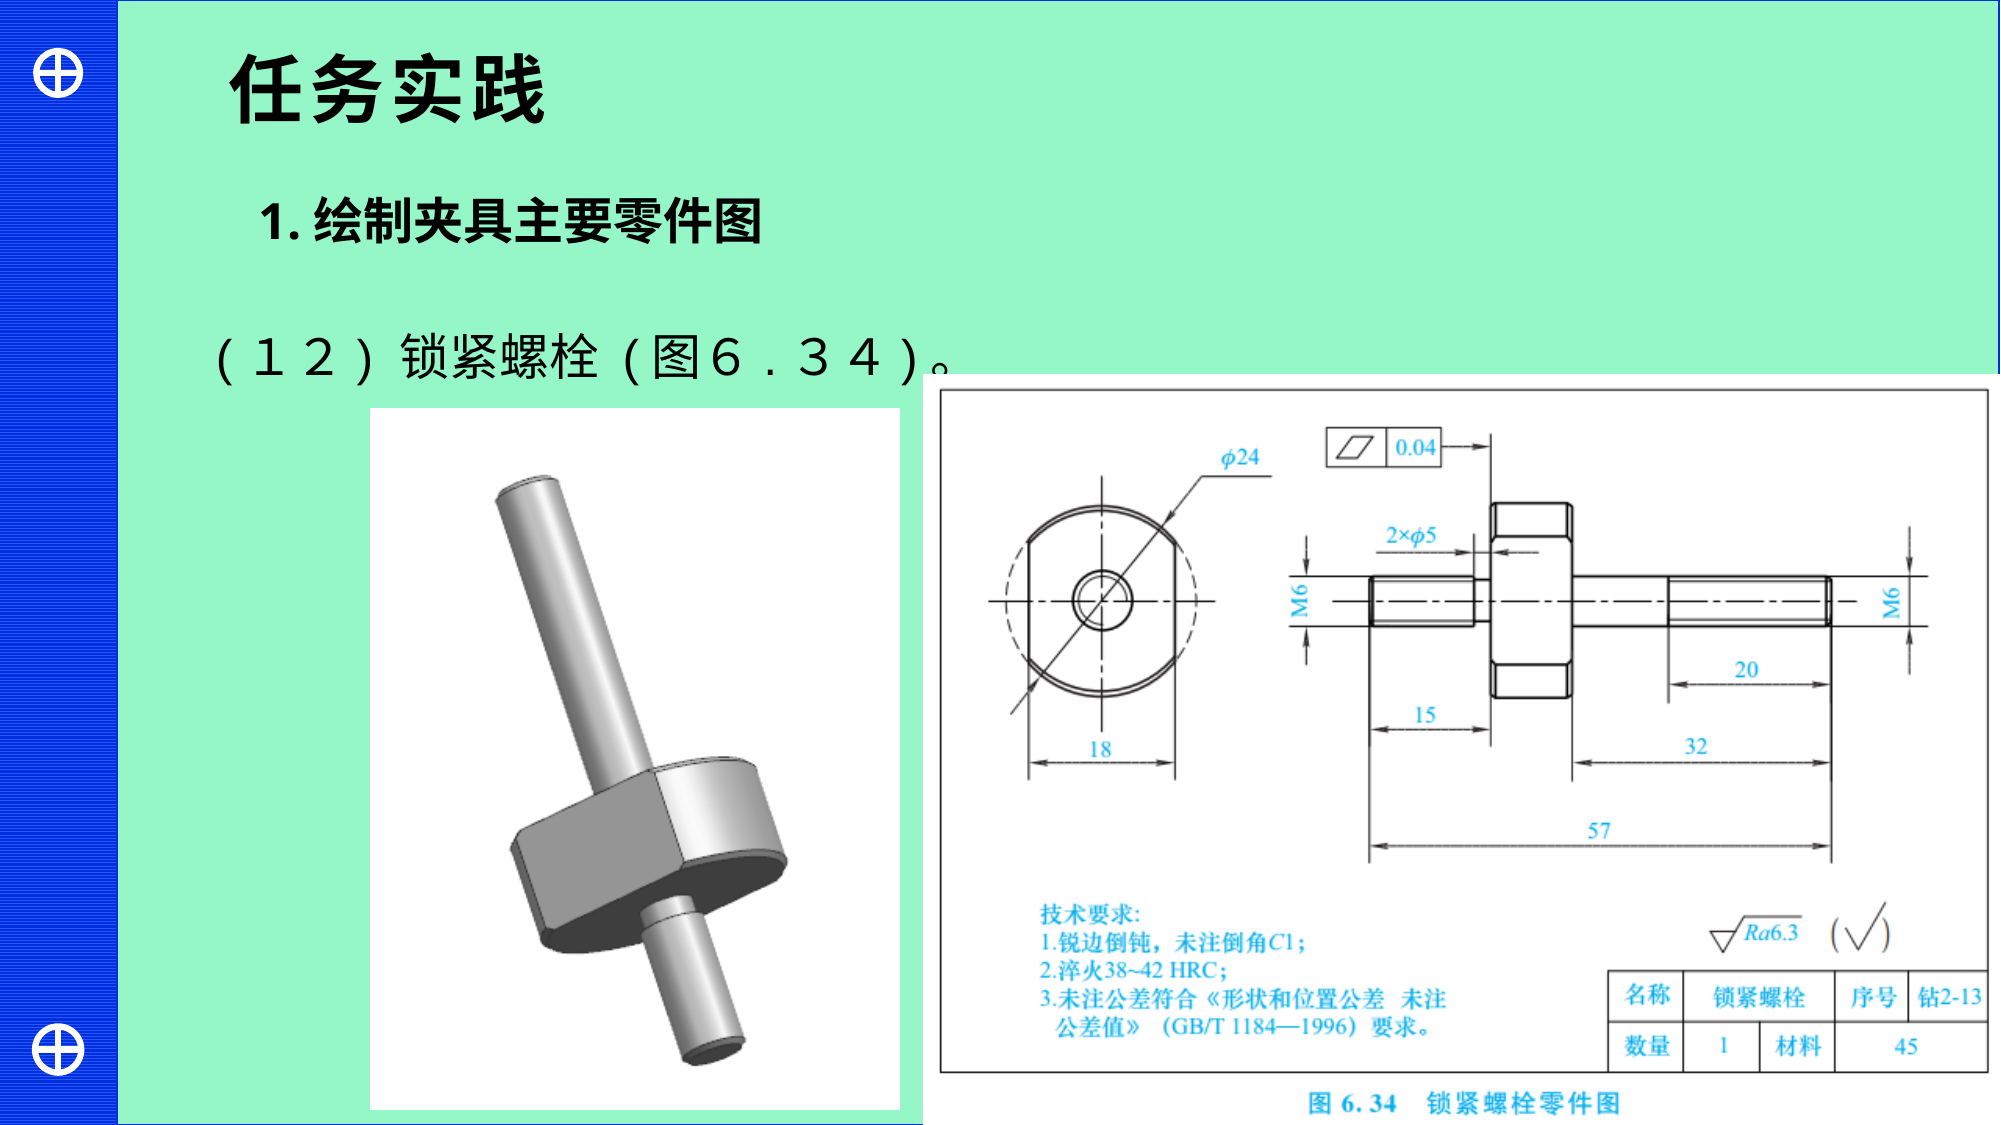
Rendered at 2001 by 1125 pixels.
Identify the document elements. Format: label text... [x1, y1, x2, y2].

text_box 1.绘制夹具主要零件图 [243, 182, 1244, 258]
text_box (１２) 锁紧螺栓 (图６.３４)。 [126, 287, 1833, 428]
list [370, 408, 900, 1110]
text_box 任务实践 [126, 18, 1414, 140]
picture [923, 374, 2000, 1125]
